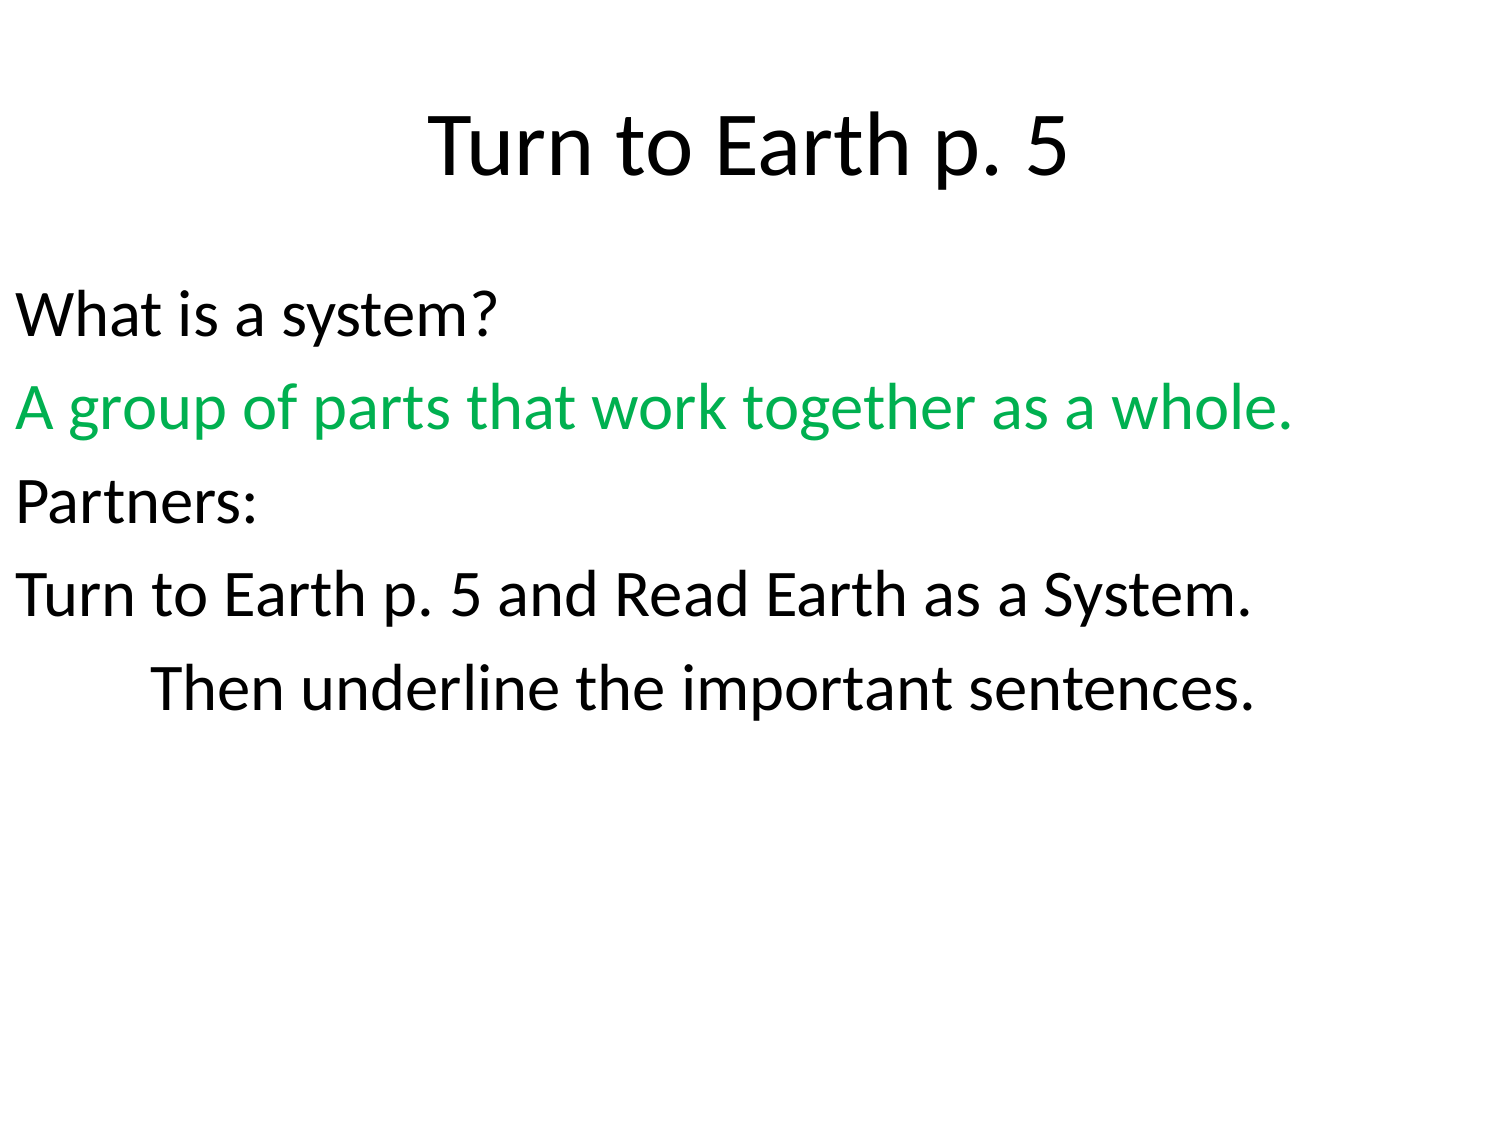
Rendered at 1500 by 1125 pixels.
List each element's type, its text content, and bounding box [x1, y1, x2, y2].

title Turn to Earth p. 5 [75, 45, 1425, 233]
list What is a system? A group of parts that work together as a whole. Partners: Turn to Earth p. 5 and Read Earth as a System. Then underline the important sentences. [0, 262, 1500, 1005]
